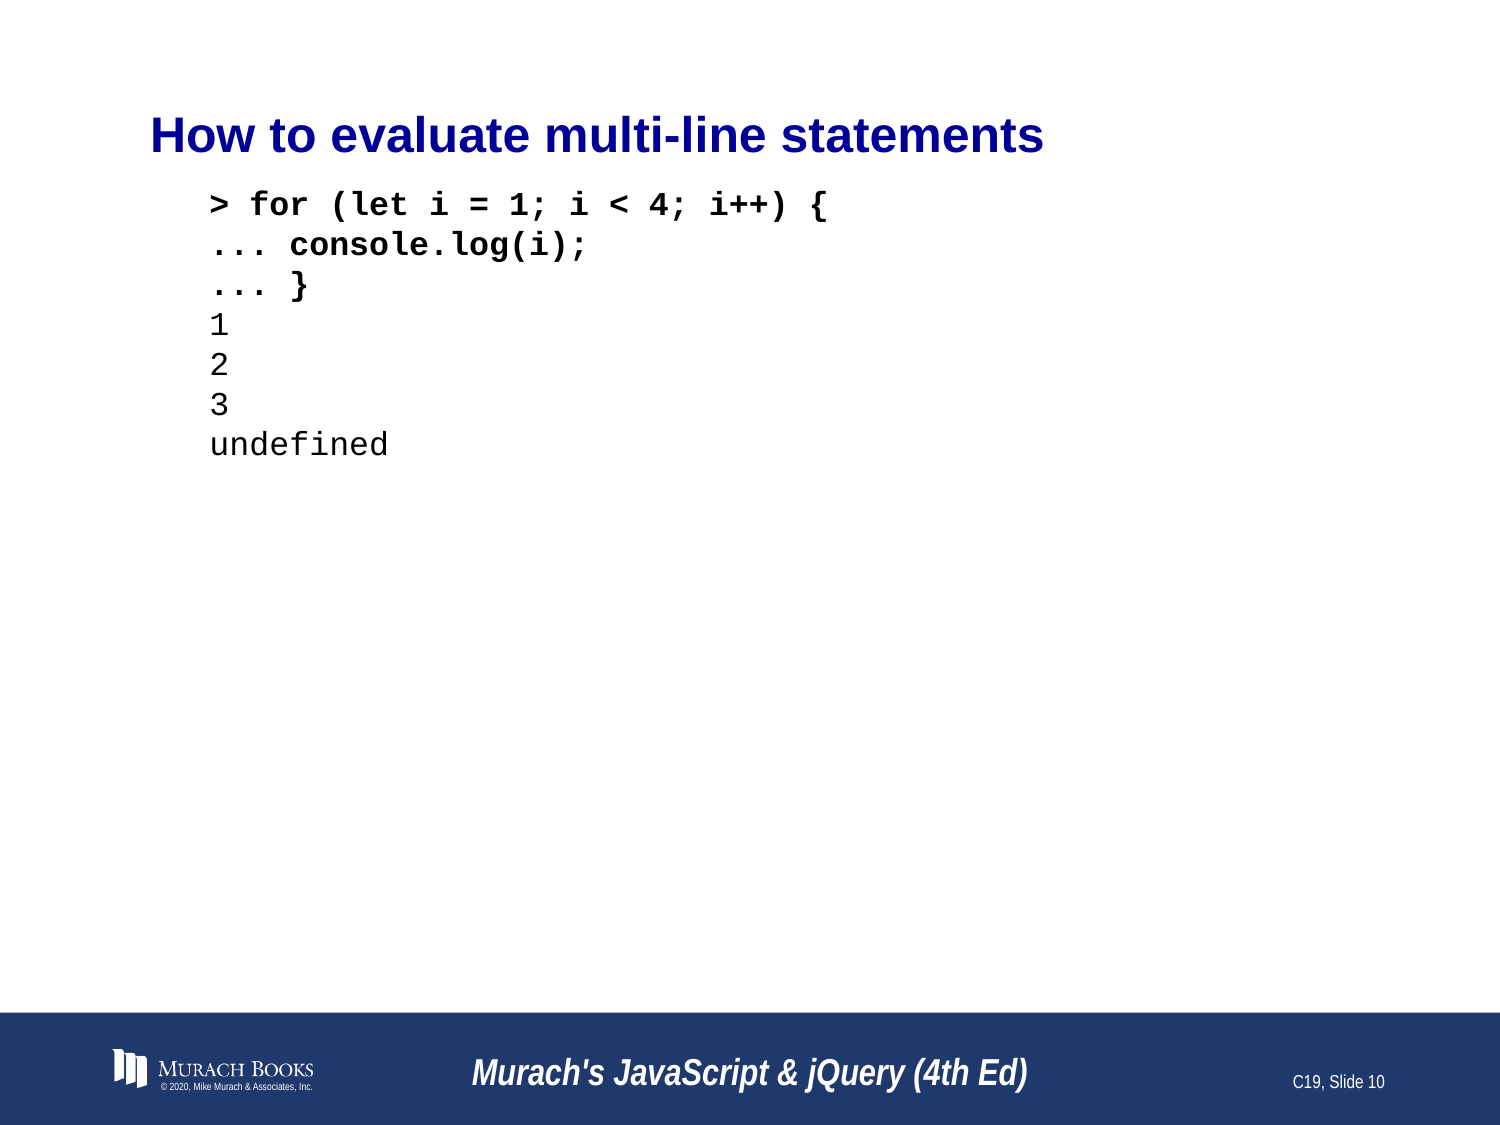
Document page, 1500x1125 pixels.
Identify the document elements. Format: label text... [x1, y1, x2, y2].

footer © 2020, Mike Murach & Associates, Inc. [12, 1025, 463, 1100]
slide_number Murach's JavaScript & jQuery (4th Ed) [463, 1025, 1050, 1100]
title How to evaluate multi-line statements [150, 102, 1350, 164]
list > for (let i = 1; i < 4; i++) { ... console.log(i); ... } 1 2 3 undefined [137, 174, 1350, 975]
slide_number C19, Slide 10 [1087, 1025, 1400, 1100]
